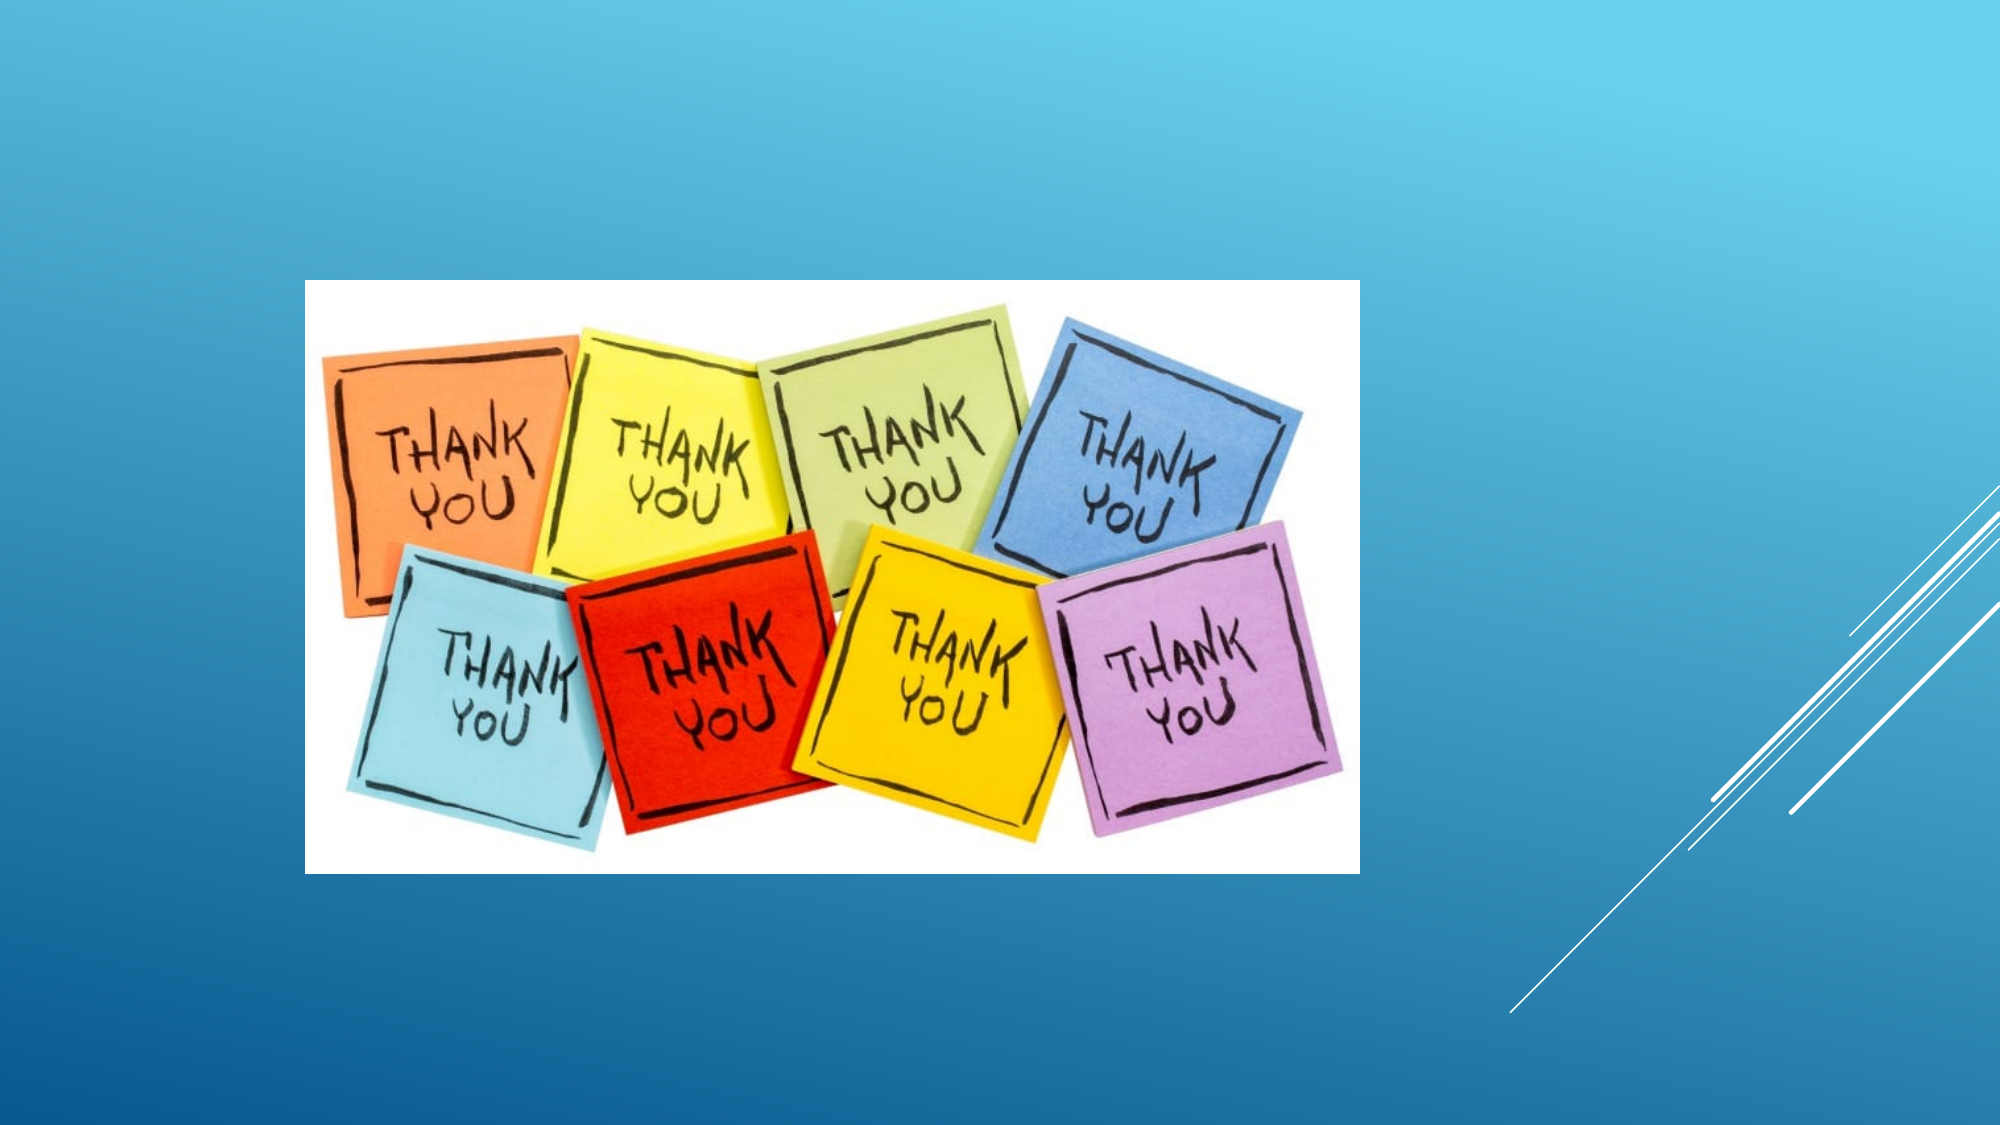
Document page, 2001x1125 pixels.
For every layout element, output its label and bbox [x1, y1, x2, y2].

list [305, 280, 1361, 874]
